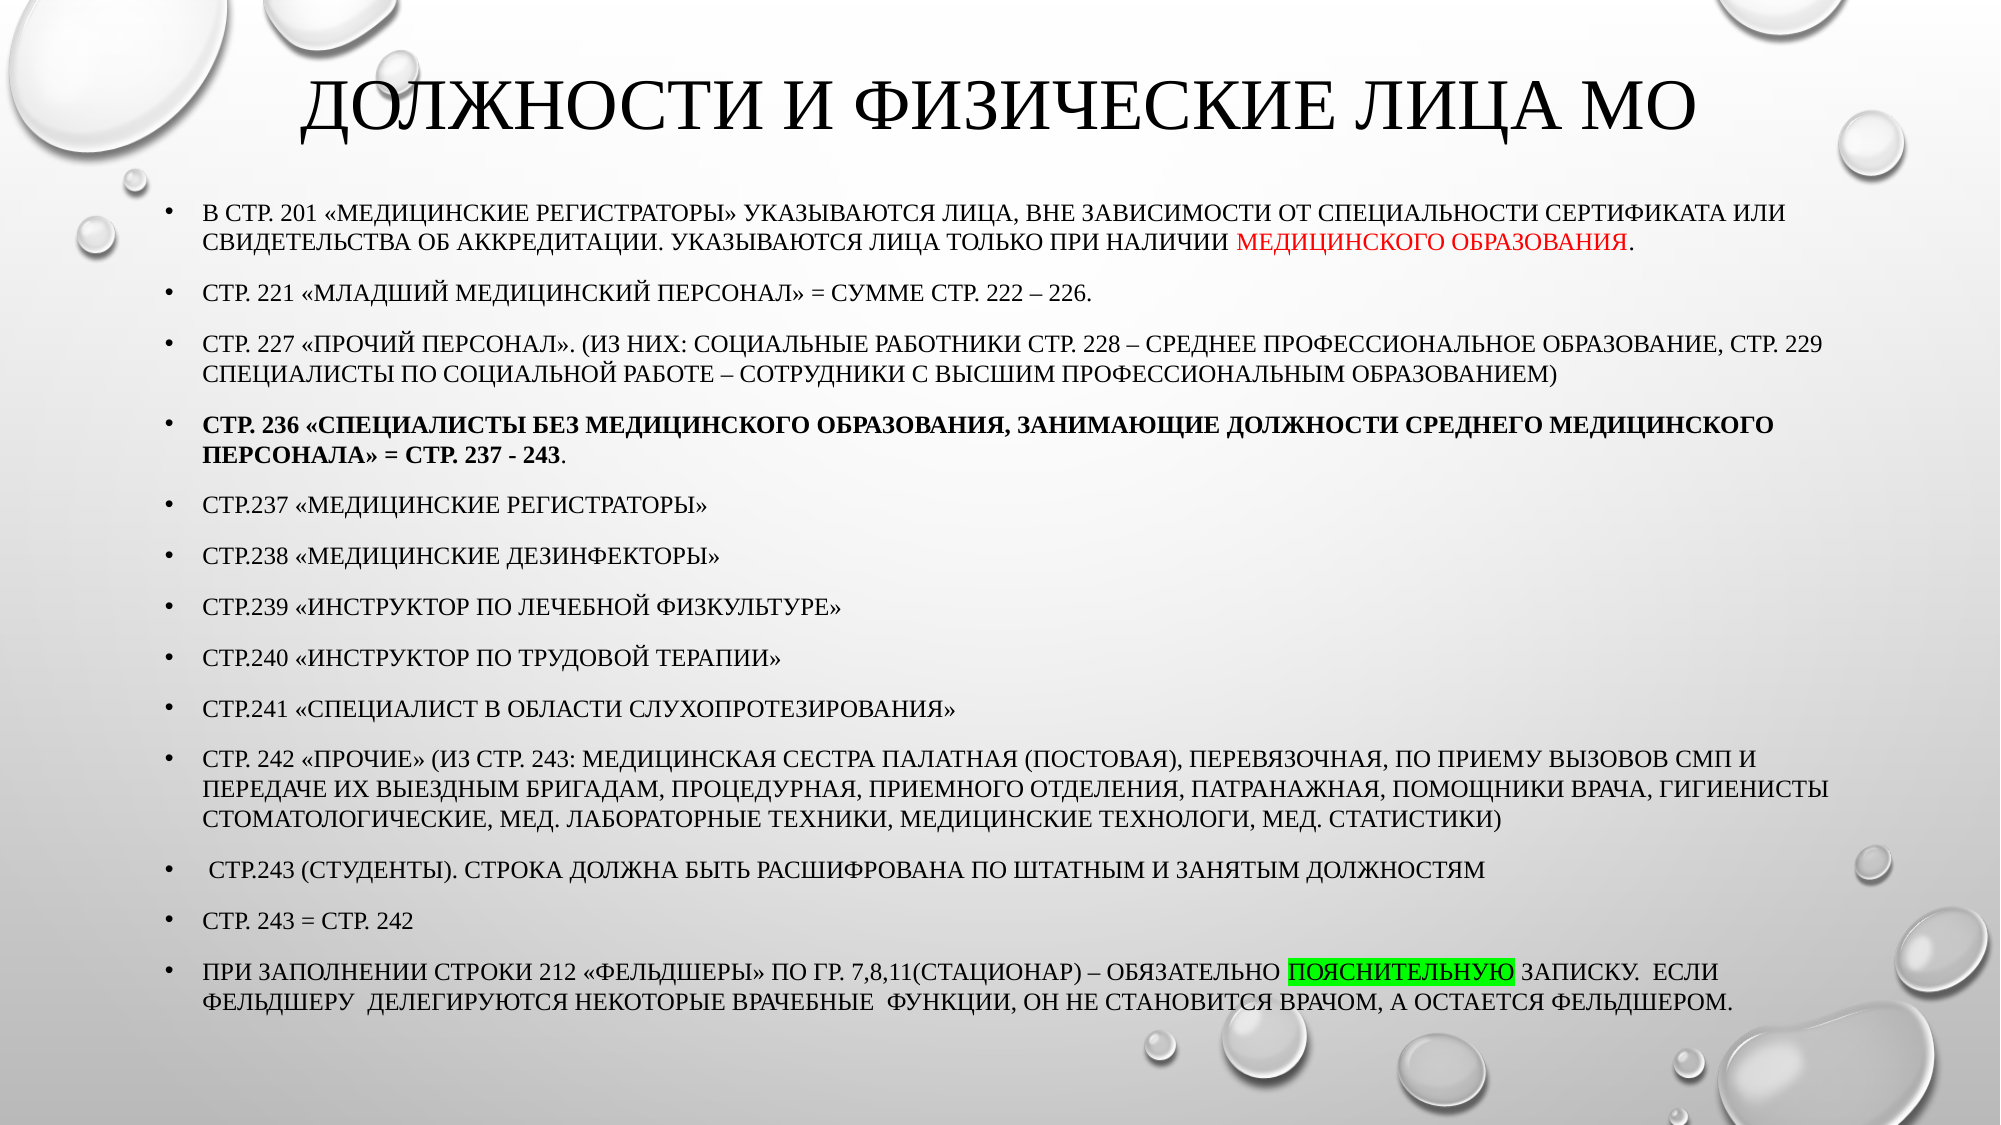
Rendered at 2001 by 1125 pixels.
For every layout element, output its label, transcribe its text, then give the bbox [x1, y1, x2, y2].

picture [0, 0, 2000, 1125]
title Должности и физические лица МО [149, 59, 1851, 153]
